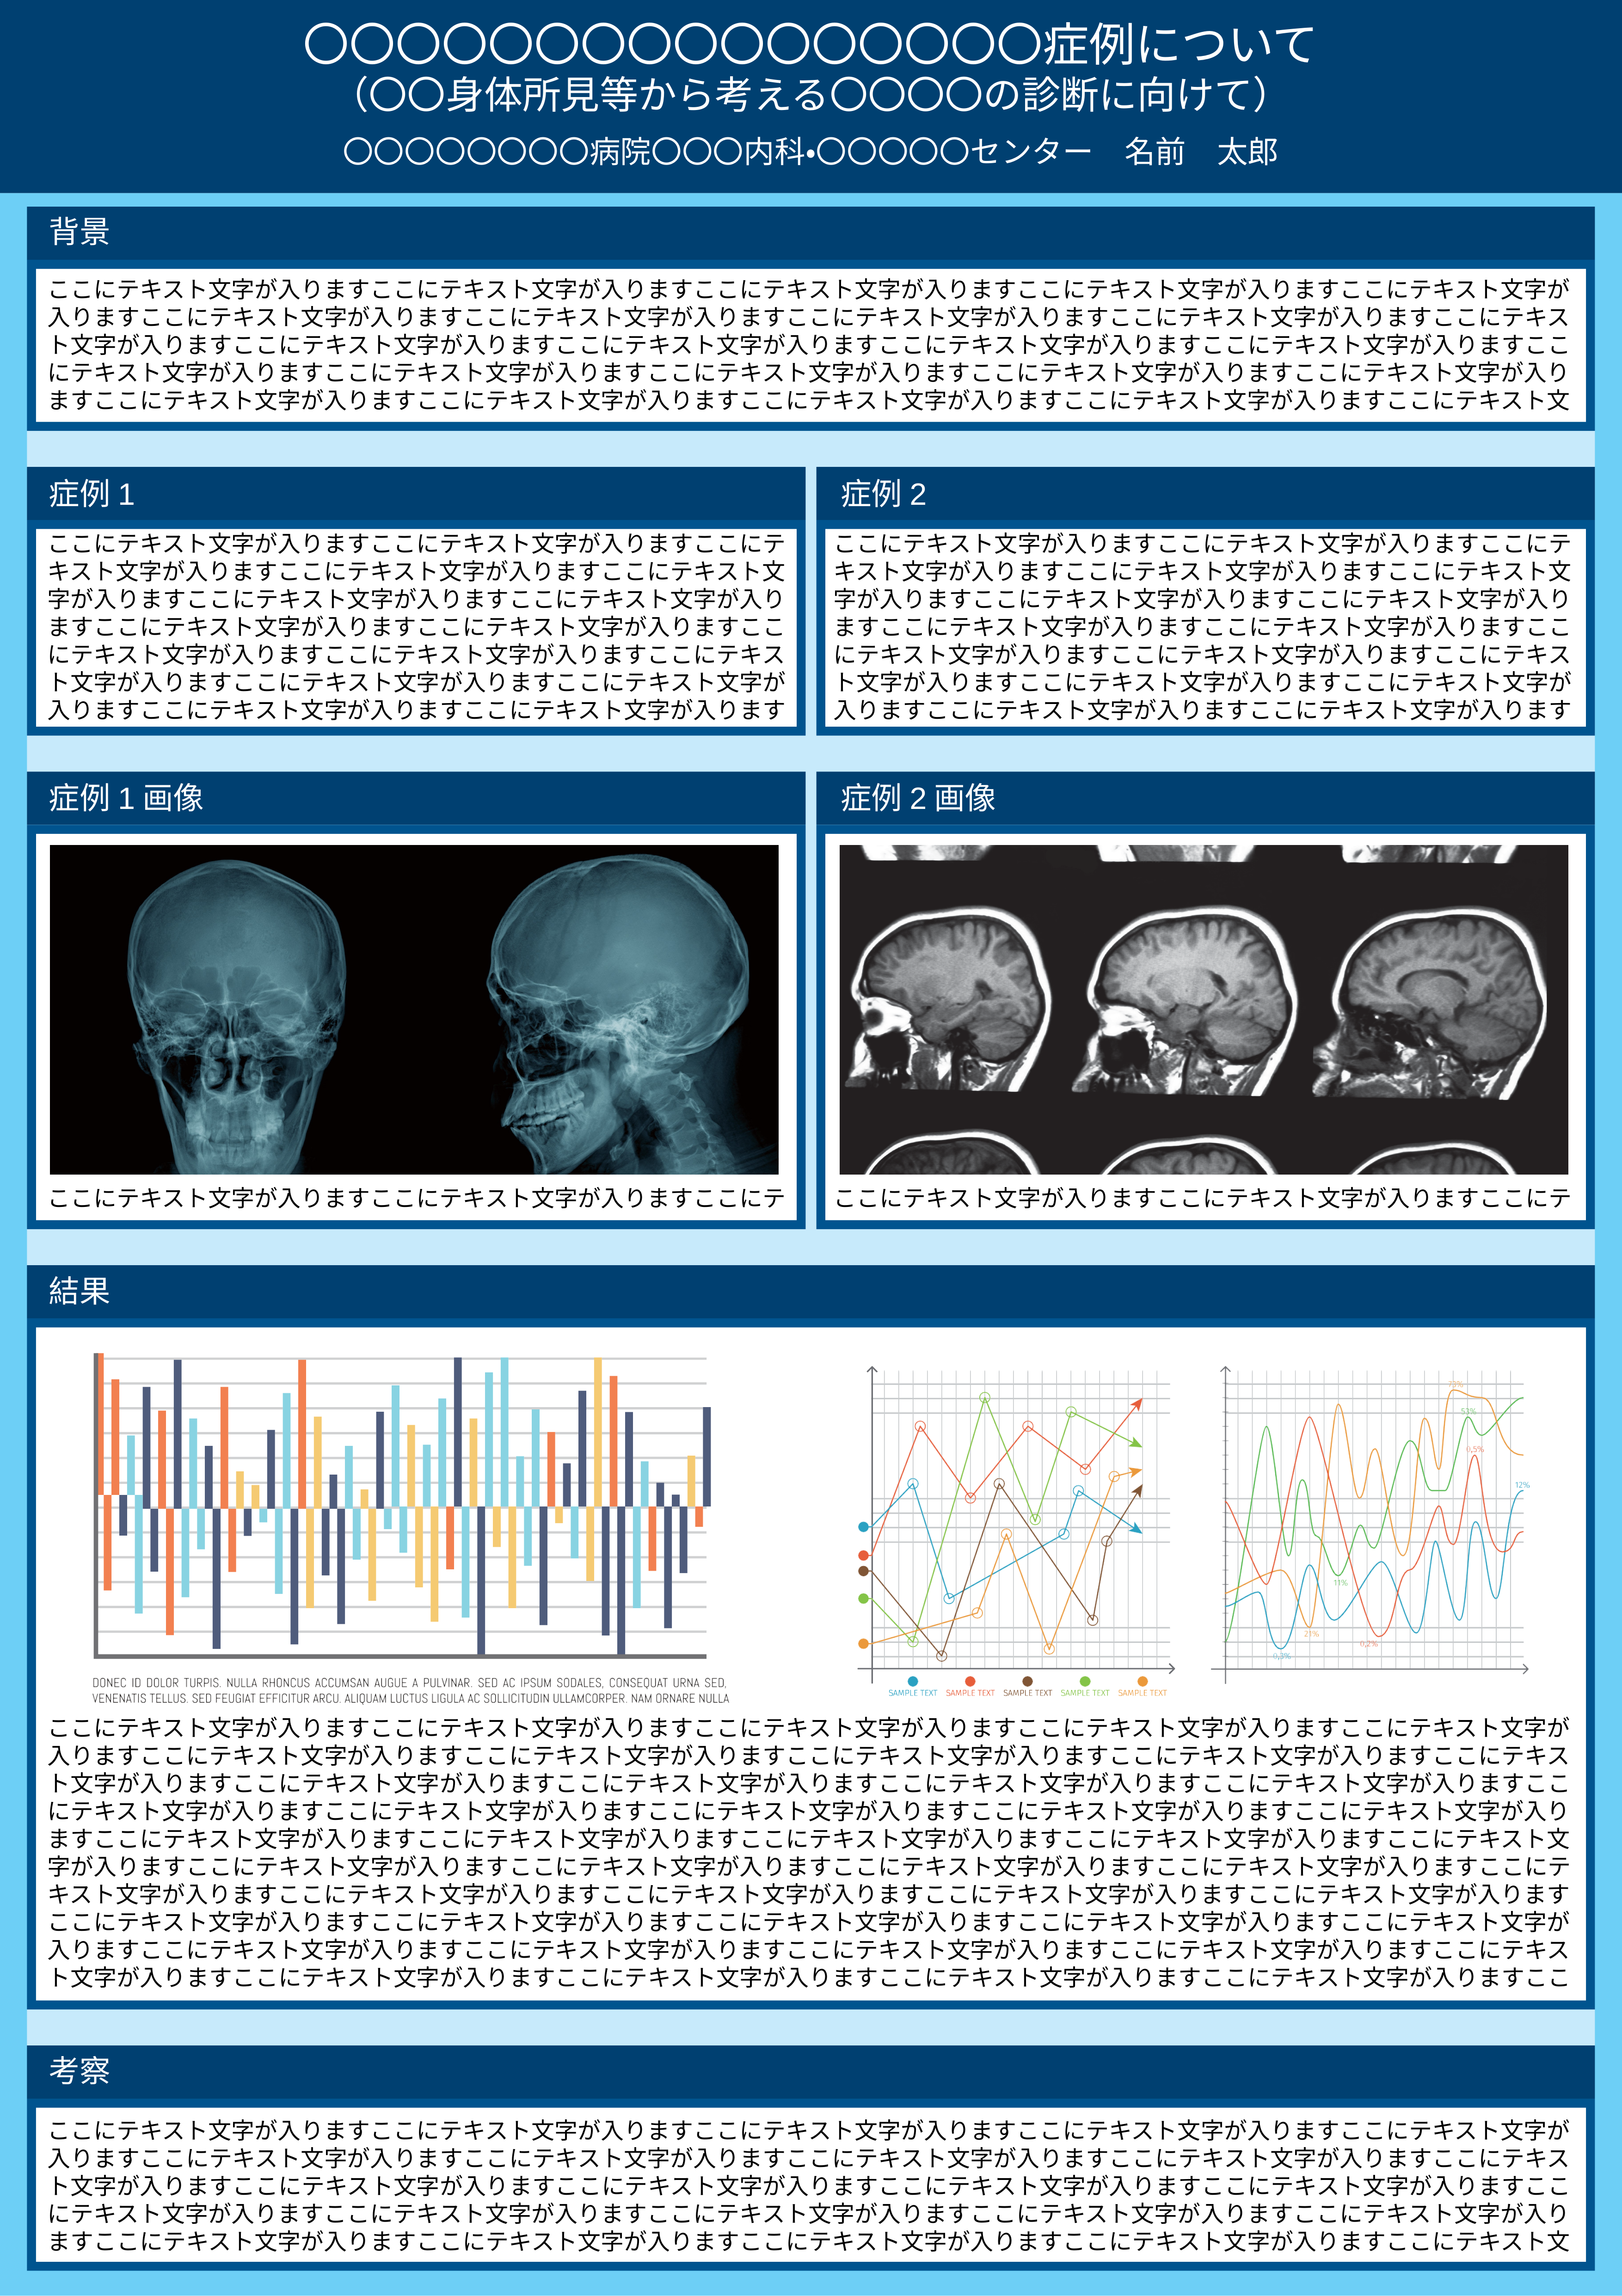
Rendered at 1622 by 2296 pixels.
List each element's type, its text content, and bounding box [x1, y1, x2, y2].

text_box ここにテキスト文字が入りますここにテキスト文字が入りますここにテキスト文字が入りますここにテキスト文字が入りますここにテキスト文字が入りますここにテキスト文字が入りますここにテキスト文字が入りますここにテキスト文字が入りますここにテキスト文字が入りますここにテキスト文字が入りますここにテキスト文字が入りますここにテキスト文字が入りますここにテキスト文字が入りますここにテキスト文字が入りますここにテキスト文字が入りますここにテキスト文字が入りますここにテキスト文字が入りますここにテキスト文字が入りますここにテキスト文字が入りますここにテキスト文字が入りますここにテキスト文字が入りますここにテキスト文字が入りますここにテキスト文字が入りますここにテキスト文字が入りますここにテキスト文字が入りますここにテキスト文字が入りますここにテキスト文字が入りますここにテキスト文字が入りますここにテキスト文字が入りますここにテキスト文字が入りますここにテキスト文字が入りますここにテキスト文字が入りますここにテキスト文字が入りますここにテキスト文字が入りますここにテキスト文字が入りますここにテキスト文字が入りますここにテキスト文字が入りますここにテキスト文字が入りますここにテキスト文字が入りますここにテキスト文字が入りますここにテキスト文字が入りますここにテキスト文字が入りますここにテキスト文字が入りますここにテキスト文字が入りますここにテキスト文字が入りますここにテキスト文字が入りますここにテキスト文字が入りますここ [40, 1710, 1591, 2003]
picture [1211, 1366, 1530, 1684]
text_box 背景 [42, 208, 251, 269]
picture [908, 1676, 918, 1687]
picture [840, 845, 1568, 1175]
text_box ここにテキスト文字が入りますここにテキスト文字が入りますここにテキスト文字が入りますここにテキスト文字が入りますここにテキスト文字が入りますここにテキスト文字が入りますここにテキスト文字が入りますここにテキスト文字が入りますここにテキスト文字が入りますここにテキスト文字が入りますここにテキスト文字が入りますここにテキスト文字が入りますここにテキスト文字が入りますここにテキスト文字が入りますここにテキスト文字が入りますここにテキスト文字が入ります [40, 525, 811, 722]
text_box 考察 [42, 2048, 251, 2108]
text_box 結果 [42, 1268, 251, 1328]
text_box 症例2画像 [834, 775, 1043, 835]
text_box ここにテキスト文字が入りますここにテキスト文字が入りますここにテキスト文字が入りますここにテキスト文字が入りますここにテキスト文字が入りますここにテキスト文字が入りますここにテキスト文字が入りますここにテキスト文字が入りますここにテキスト文字が入りますここにテキスト文字が入りますここにテキスト文字が入りますここにテキスト文字が入りますここにテキスト文字が入りますここにテキスト文字が入りますここにテキスト文字が入りますここにテキスト文字が入りますここにテキスト文字が入りますここにテキスト文字が入りますここにテキスト文字が入りますここにテキスト文字が入りますここにテキスト文字が入りますここにテキスト文字が入りますここにテキスト文字が入りますここにテキスト文 [40, 271, 1591, 421]
text_box ここにテキスト文字が入りますここにテキスト文字が入りますここにテ [826, 1180, 1597, 1221]
text_box 〇〇〇〇〇〇〇〇〇〇〇〇〇〇〇〇症例について （〇〇身体所見等から考える〇〇〇〇の診断に向けて） [91, 12, 1531, 129]
picture [1022, 1676, 1033, 1687]
picture [1080, 1676, 1091, 1687]
text_box 症例2 [834, 471, 1043, 531]
picture [50, 845, 779, 1175]
picture [858, 1392, 1143, 1662]
picture [92, 1678, 729, 1705]
text_box ここにテキスト文字が入りますここにテキスト文字が入りますここにテ [40, 1180, 811, 1221]
text_box ここにテキスト文字が入りますここにテキスト文字が入りますここにテキスト文字が入りますここにテキスト文字が入りますここにテキスト文字が入りますここにテキスト文字が入りますここにテキスト文字が入りますここにテキスト文字が入りますここにテキスト文字が入りますここにテキスト文字が入りますここにテキスト文字が入りますここにテキスト文字が入りますここにテキスト文字が入りますここにテキスト文字が入りますここにテキスト文字が入りますここにテキスト文字が入りますここにテキスト文字が入りますここにテキスト文字が入りますここにテキスト文字が入りますここにテキスト文字が入りますここにテキスト文字が入りますここにテキスト文字が入りますここにテキスト文字が入りますここにテキスト文 [40, 2112, 1591, 2262]
text_box 〇〇〇〇〇〇〇〇病院〇〇〇内科・〇〇〇〇〇センター 名前 太郎 [68, 129, 1554, 189]
text_box 症例1 [42, 471, 251, 531]
picture [1137, 1676, 1148, 1687]
text_box 症例1画像 [42, 775, 251, 835]
text_box ここにテキスト文字が入りますここにテキスト文字が入りますここにテキスト文字が入りますここにテキスト文字が入りますここにテキスト文字が入りますここにテキスト文字が入りますここにテキスト文字が入りますここにテキスト文字が入りますここにテキスト文字が入りますここにテキスト文字が入りますここにテキスト文字が入りますここにテキスト文字が入りますここにテキスト文字が入りますここにテキスト文字が入りますここにテキスト文字が入りますここにテキスト文字が入ります [826, 525, 1597, 722]
picture [965, 1676, 976, 1687]
